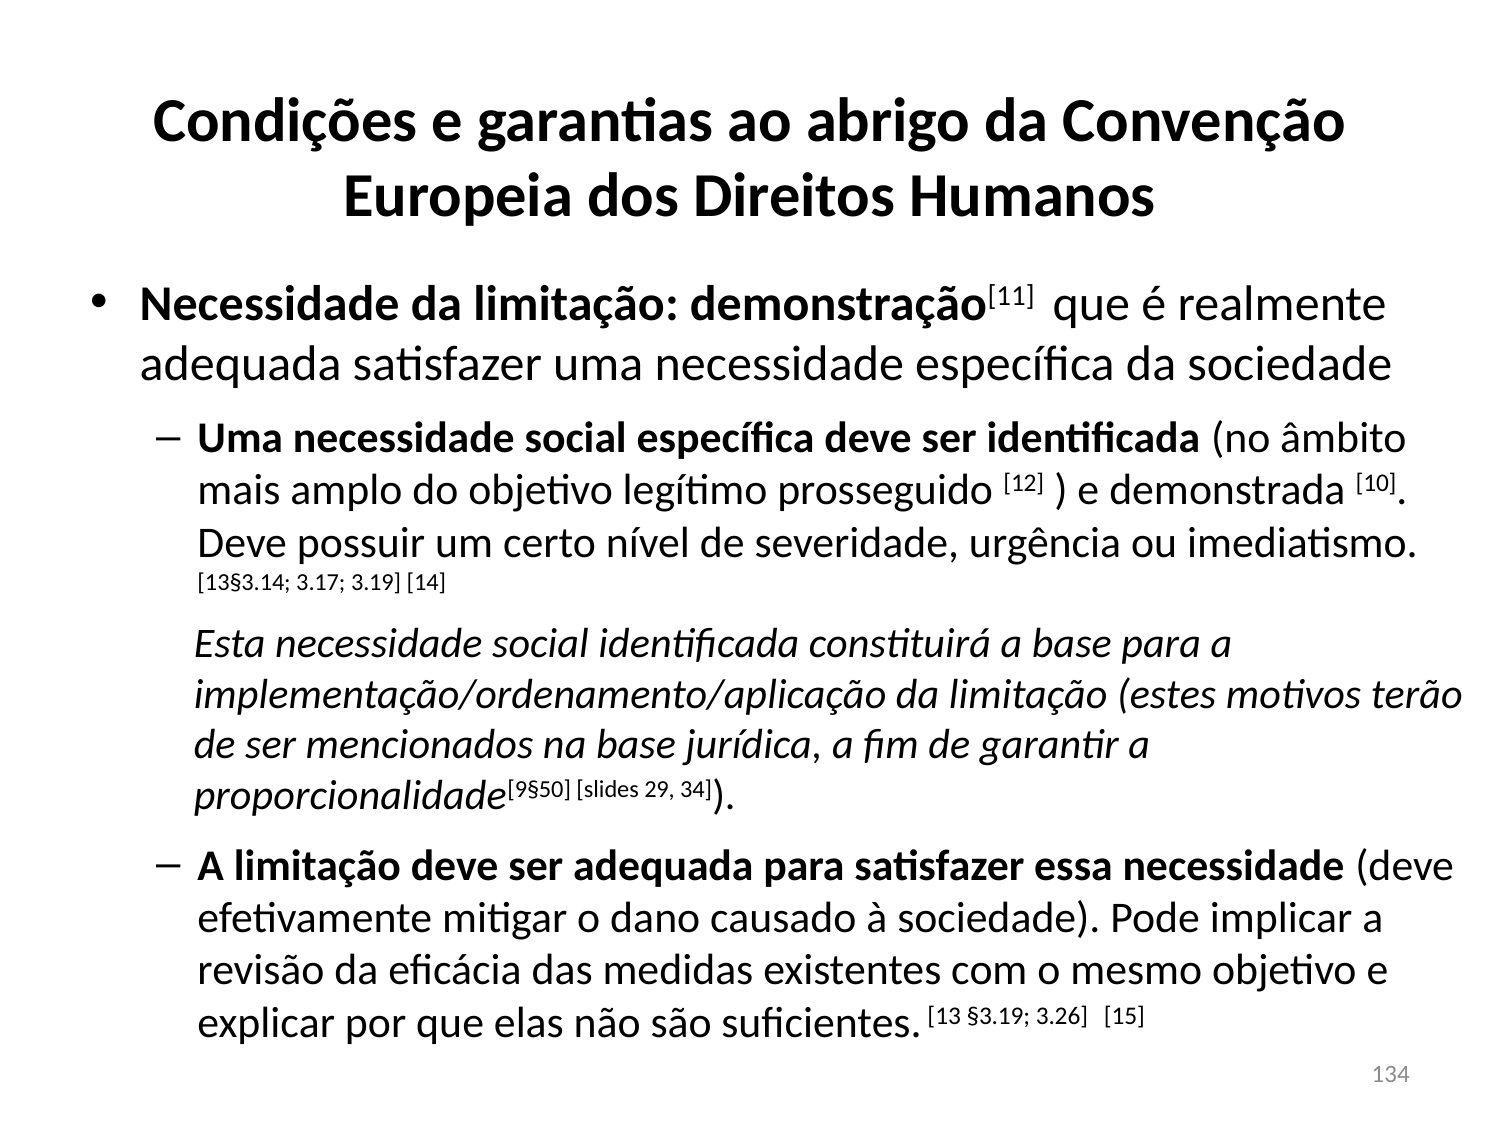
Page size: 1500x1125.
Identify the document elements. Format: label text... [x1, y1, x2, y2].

list Necessidade da limitação: demonstração[11] que é realmente adequada satisfazer uma necessidade específica da sociedade Uma necessidade social específica deve ser identificada (no âmbito mais amplo do objetivo legítimo prosseguido [12] ) e demonstrada [10]. Deve possuir um certo nível de severidade, urgência ou imediatismo.[13§3.14; 3.17; 3.19] [14] Esta necessidade social identificada constituirá a base para a implementação/ordenamento/aplicação da limitação (estes motivos terão de ser mencionados na base jurídica, a fim de garantir a proporcionalidade[9§50] [slides 29, 34]). A limitação deve ser adequada para satisfazer essa necessidade (deve efetivamente mitigar o dano causado à sociedade). Pode implicar a revisão da eficácia das medidas existentes com o mesmo objetivo e explicar por que elas não são suficientes. [13 §3.19; 3.26] [15] [74, 262, 1484, 1072]
title Condições e garantias ao abrigo da Convenção Europeia dos Direitos Humanos [74, 44, 1426, 263]
slide_number 134 [1074, 1042, 1425, 1103]
